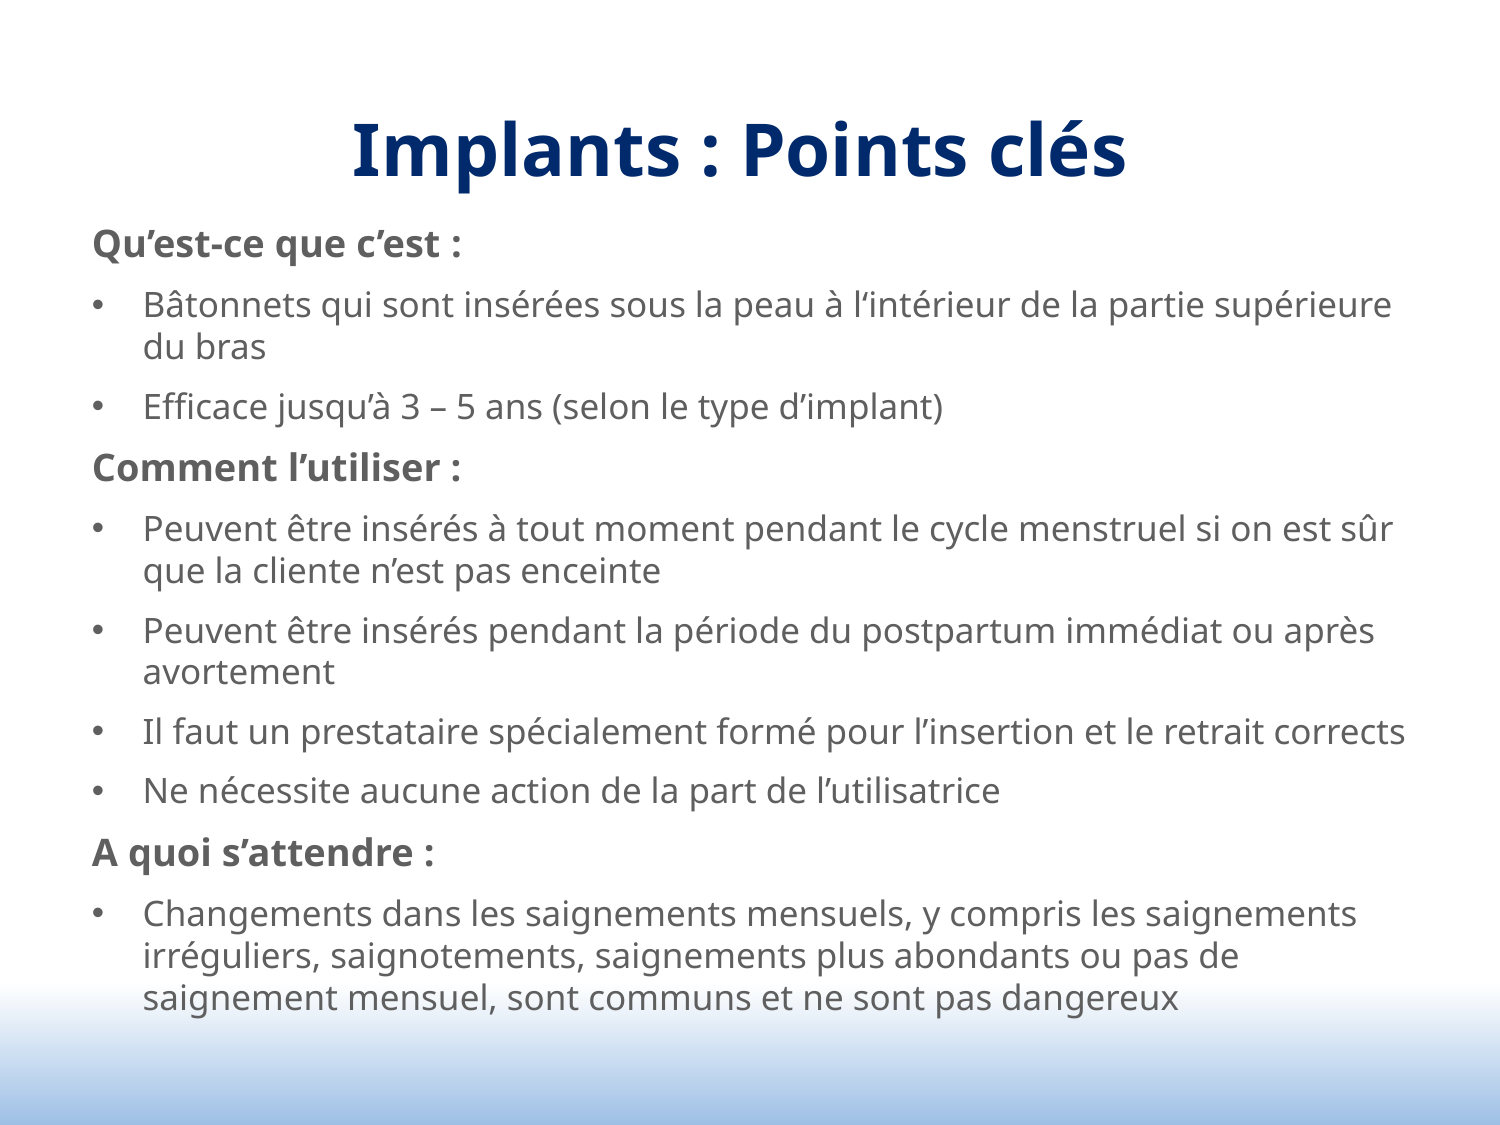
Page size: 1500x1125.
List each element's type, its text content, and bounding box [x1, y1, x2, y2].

title Implants : Points clés [75, 53, 1425, 242]
list Qu’est-ce que c’est : Bâtonnets qui sont insérées sous la peau à l‘intérieur de la partie supérieure du bras Efficace jusqu’à 3 – 5 ans (selon le type d’implant) Comment l’utiliser : Peuvent être insérés à tout moment pendant le cycle menstruel si on est sûr que la cliente n’est pas enceinte Peuvent être insérés pendant la période du postpartum immédiat ou après avortement Il faut un prestataire spécialement formé pour l’insertion et le retrait corrects Ne nécessite aucune action de la part de l’utilisatrice A quoi s’attendre : Changements dans les saignements mensuels, y compris les saignements irréguliers, saignotements, saignements plus abondants ou pas de saignement mensuel, sont communs et ne sont pas dangereux [76, 212, 1427, 1075]
